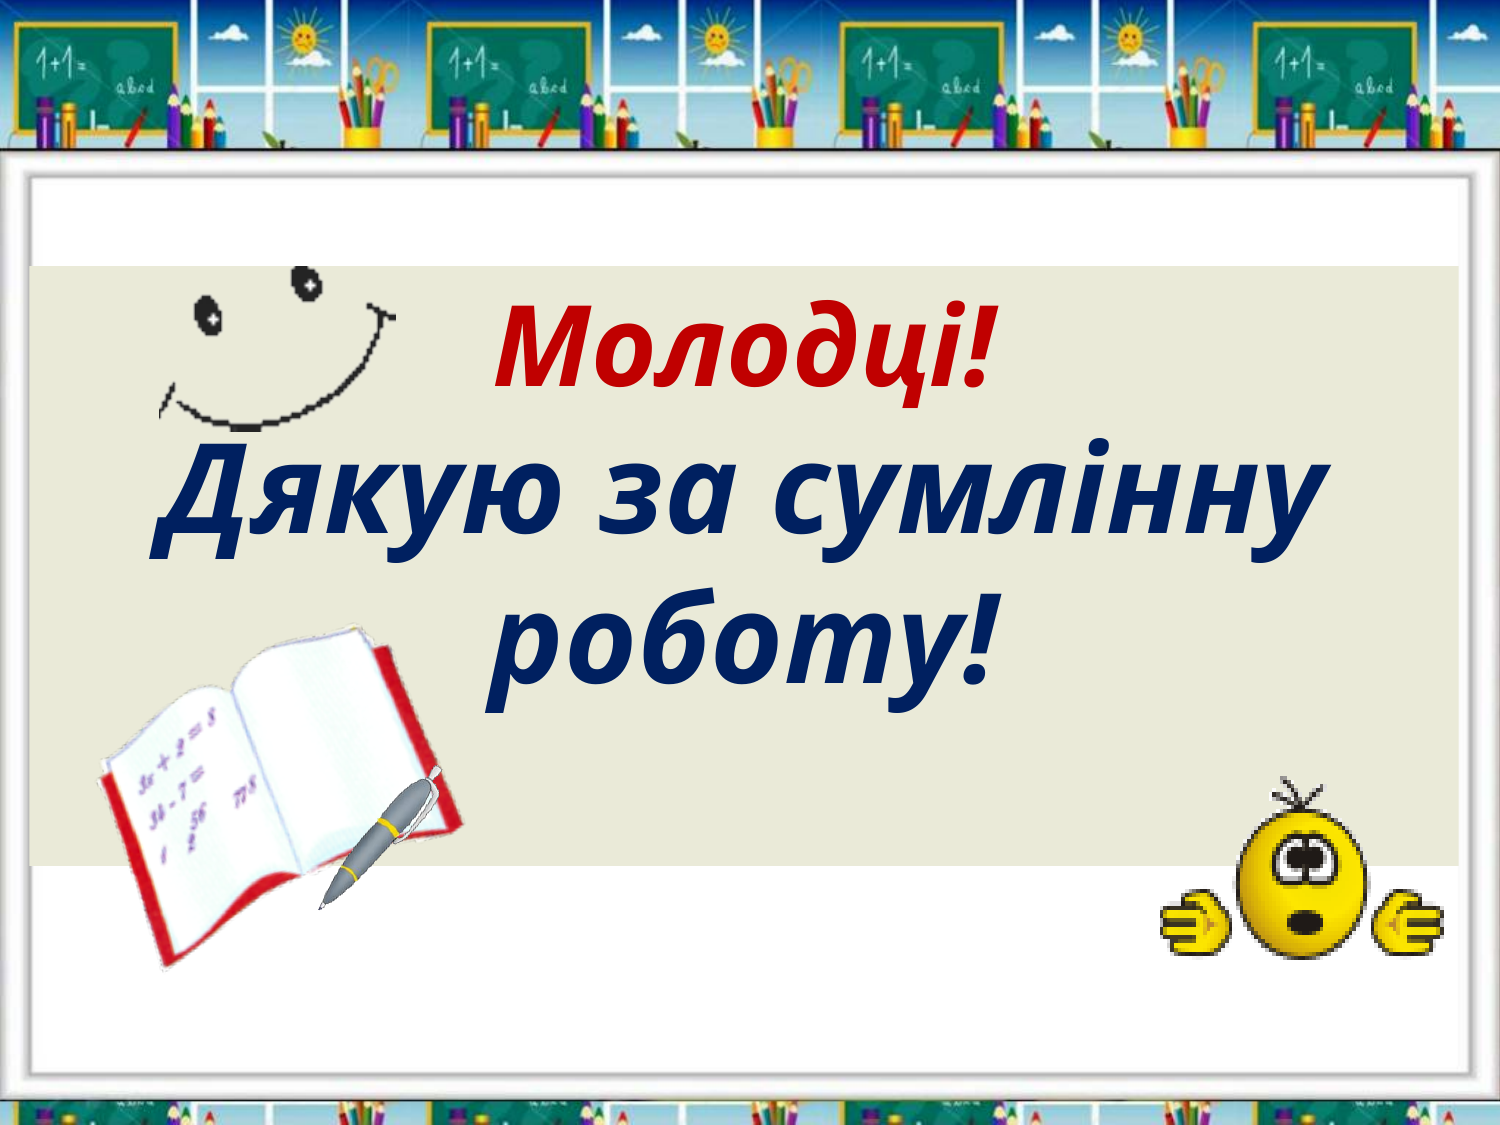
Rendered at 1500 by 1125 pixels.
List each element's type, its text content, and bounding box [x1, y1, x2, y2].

text_box Молодці! Дякую за сумлінну роботу! [29, 266, 1459, 866]
text_box [1056, 396, 1161, 466]
picture [0, 0, 1500, 1125]
